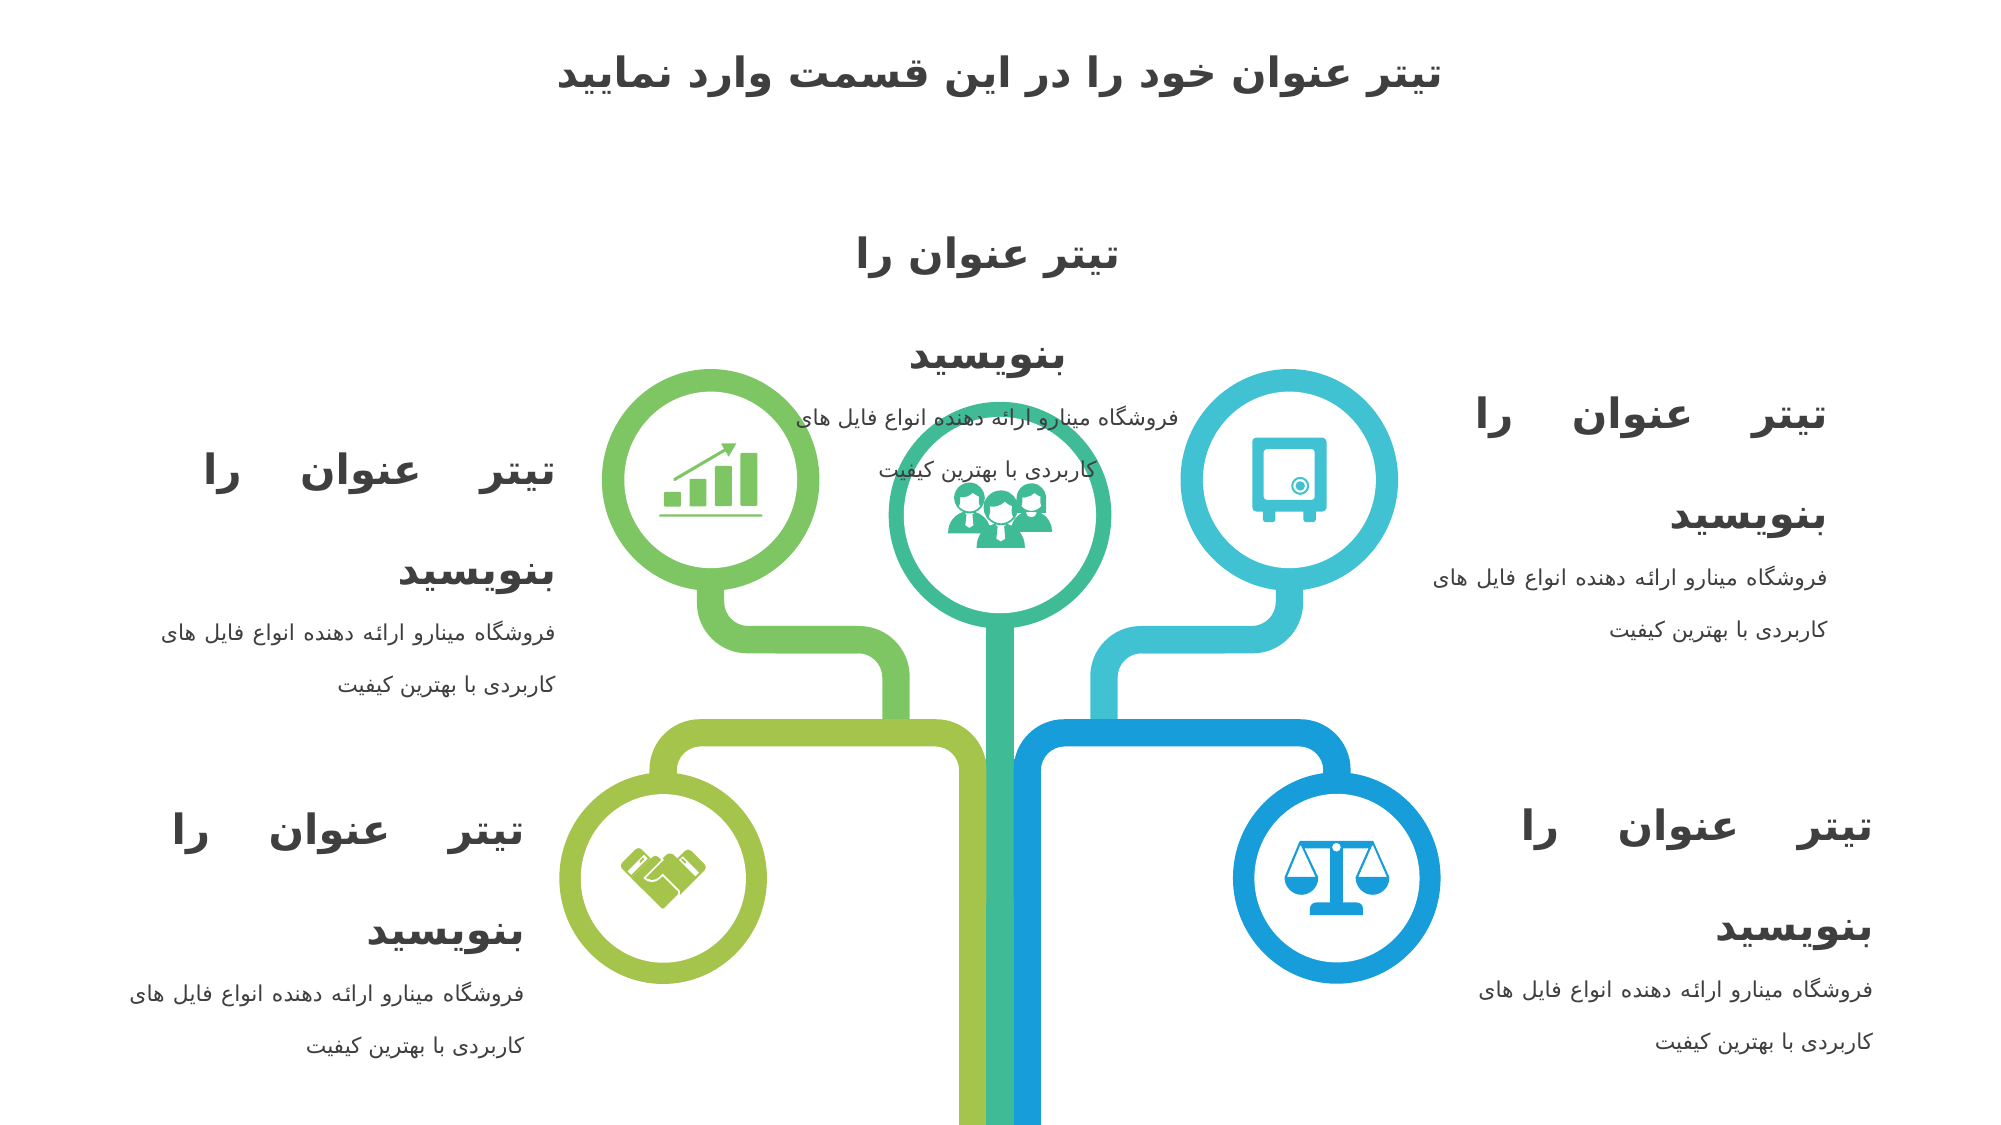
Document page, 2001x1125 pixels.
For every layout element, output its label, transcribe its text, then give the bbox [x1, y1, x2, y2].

text_box تیتر عنوان را بنویسید فروشگاه مینارو ارائه دهنده انواع فایل های کاربردی با بهترین کیفیت [1416, 329, 1843, 650]
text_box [1013, 719, 1441, 1125]
text_box تیتر عنوان را بنویسید فروشگاه مینارو ارائه دهنده انواع فایل های کاربردی با بهترین کیفیت [774, 169, 1201, 401]
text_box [601, 369, 910, 719]
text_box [1252, 437, 1327, 523]
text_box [620, 848, 706, 909]
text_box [658, 443, 763, 517]
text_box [888, 401, 1090, 1125]
text_box تیتر عنوان را بنویسید فروشگاه مینارو ارائه دهنده انواع فایل های کاربردی با بهترین کیفیت [144, 384, 571, 705]
text_box تیتر عنوان را بنویسید فروشگاه مینارو ارائه دهنده انواع فایل های کاربردی با بهترین کیفیت [1462, 741, 1889, 1062]
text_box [948, 482, 1052, 548]
text_box تیتر عنوان را بنویسید فروشگاه مینارو ارائه دهنده انواع فایل های کاربردی با بهترین کیفیت [113, 745, 540, 1066]
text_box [559, 719, 987, 1125]
text_box تیتر عنوان خود را در این قسمت وارد نمایید [0, 13, 2000, 104]
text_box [1090, 369, 1399, 719]
